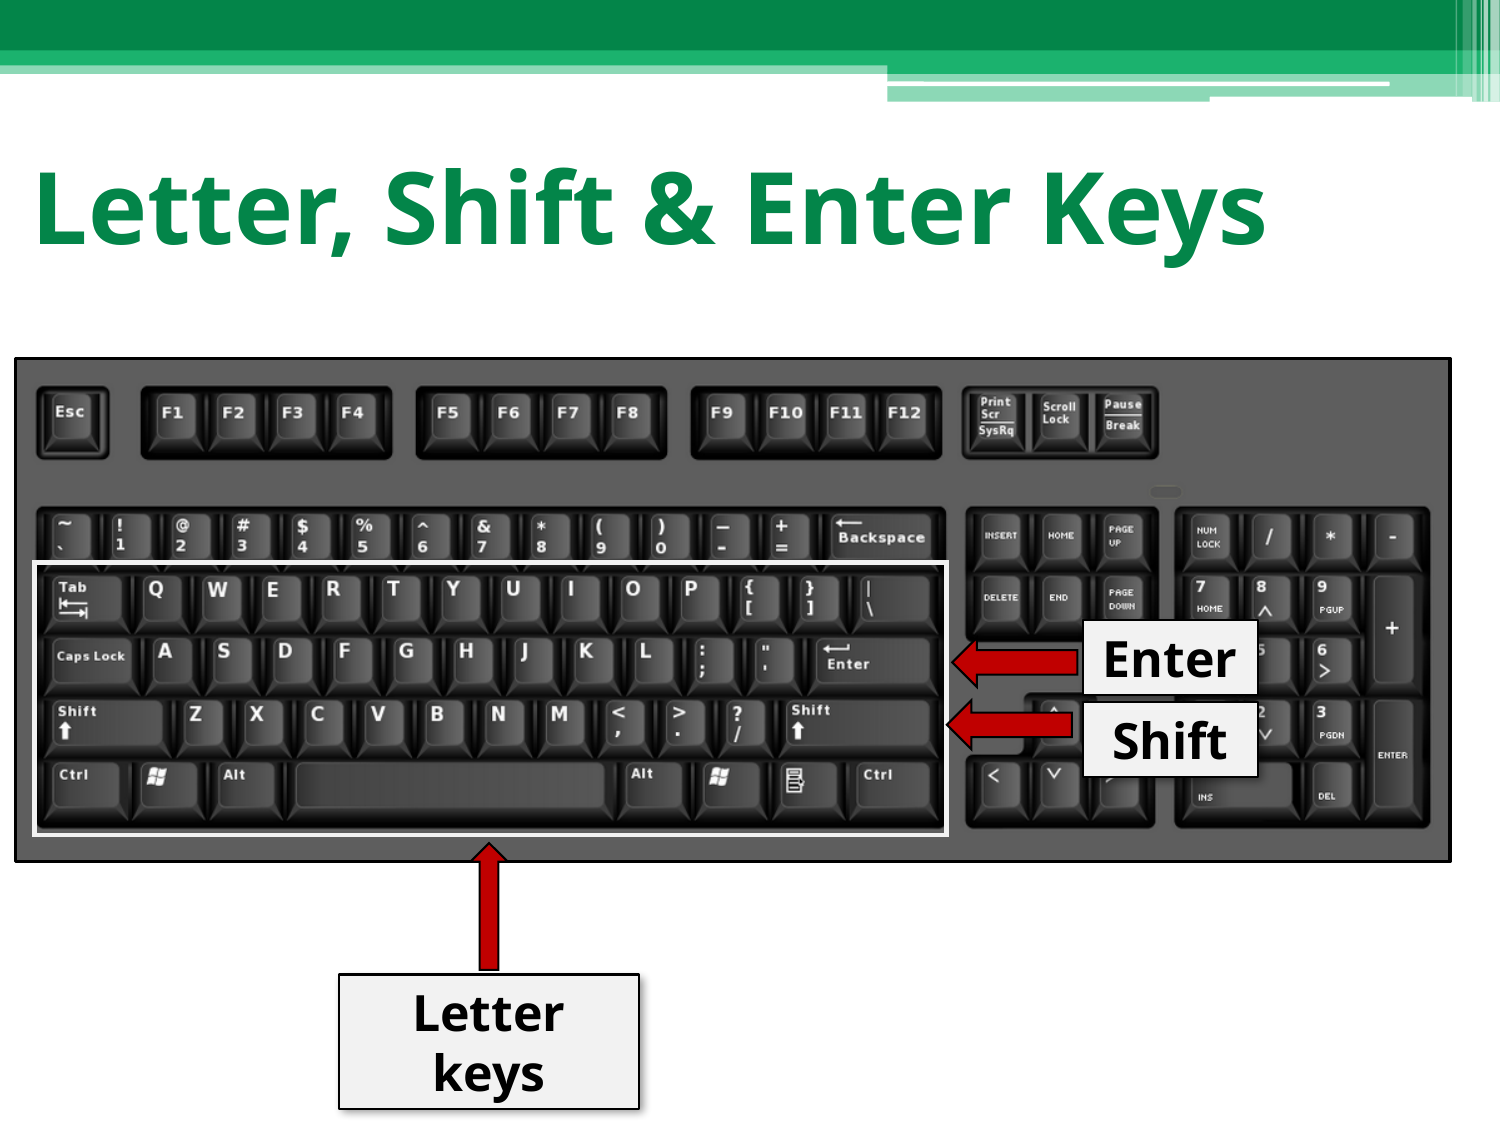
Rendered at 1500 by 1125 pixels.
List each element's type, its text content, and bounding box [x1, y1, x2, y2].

text_box [467, 861, 511, 971]
text_box Letter keys [338, 974, 639, 1110]
title Letter, Shift & Enter Keys [17, 118, 1468, 292]
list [17, 360, 1449, 861]
